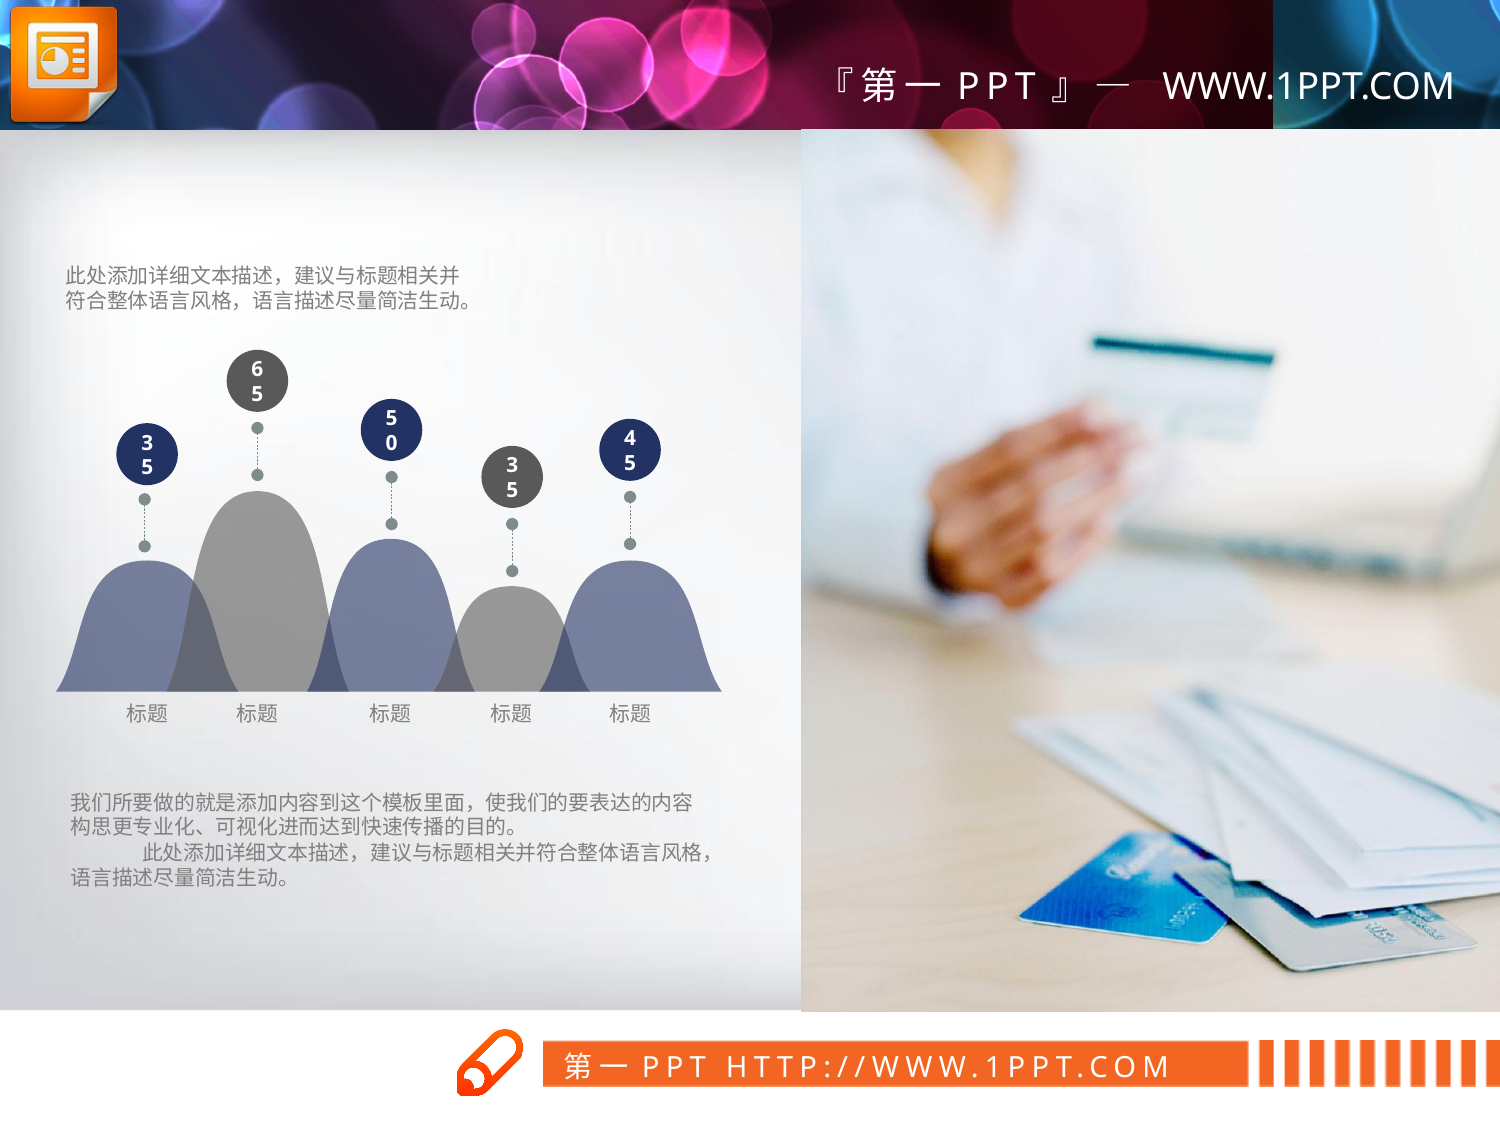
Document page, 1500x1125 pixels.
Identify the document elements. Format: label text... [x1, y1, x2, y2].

picture [0, 0, 1500, 1012]
text_box 标题 [456, 693, 566, 734]
text_box 65 [226, 349, 289, 412]
text_box 标题 [92, 693, 202, 734]
text_box 45 [599, 418, 661, 481]
text_box 35 [481, 445, 543, 508]
text_box [306, 538, 456, 692]
text_box 35 [116, 423, 178, 486]
text_box [166, 491, 329, 692]
picture [543, 1040, 1500, 1087]
text_box 50 [360, 398, 423, 461]
text_box [55, 560, 193, 692]
text_box 此处添加详细文本描述，建议与标题相关并符合整体语言风格，语言描述尽量简洁生动。 [51, 255, 490, 321]
text_box 标题 [335, 693, 446, 734]
text_box [539, 560, 722, 692]
text_box 标题 [202, 693, 312, 734]
text_box [433, 586, 564, 692]
text_box 标题 [575, 693, 685, 734]
text_box 我们所要做的就是添加内容到这个模板里面，使我们的要表达的内容构思更专业化、可视化进而达到快速传播的目的。 此处添加详细文本描述，建议与标题相关并符合整体语言风格，语言描述尽量简洁生动。 [55, 781, 722, 897]
